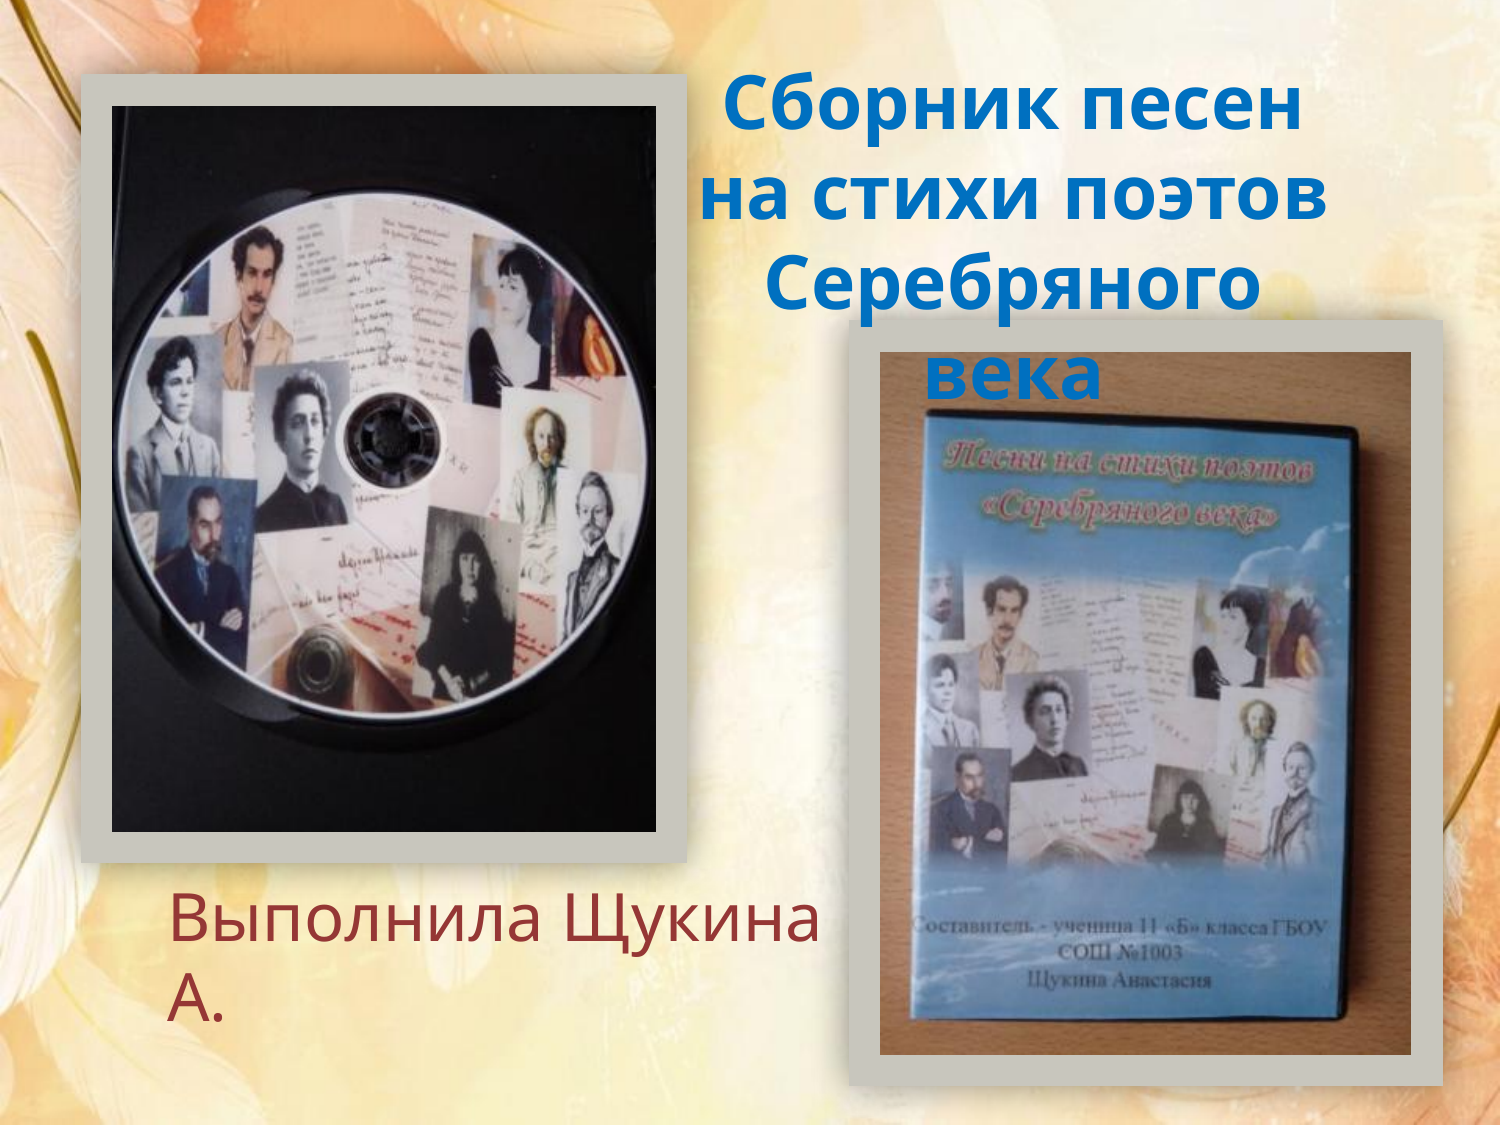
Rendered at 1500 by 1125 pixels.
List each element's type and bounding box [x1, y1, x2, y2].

list [879, 351, 1412, 1055]
picture [0, 0, 1500, 1125]
